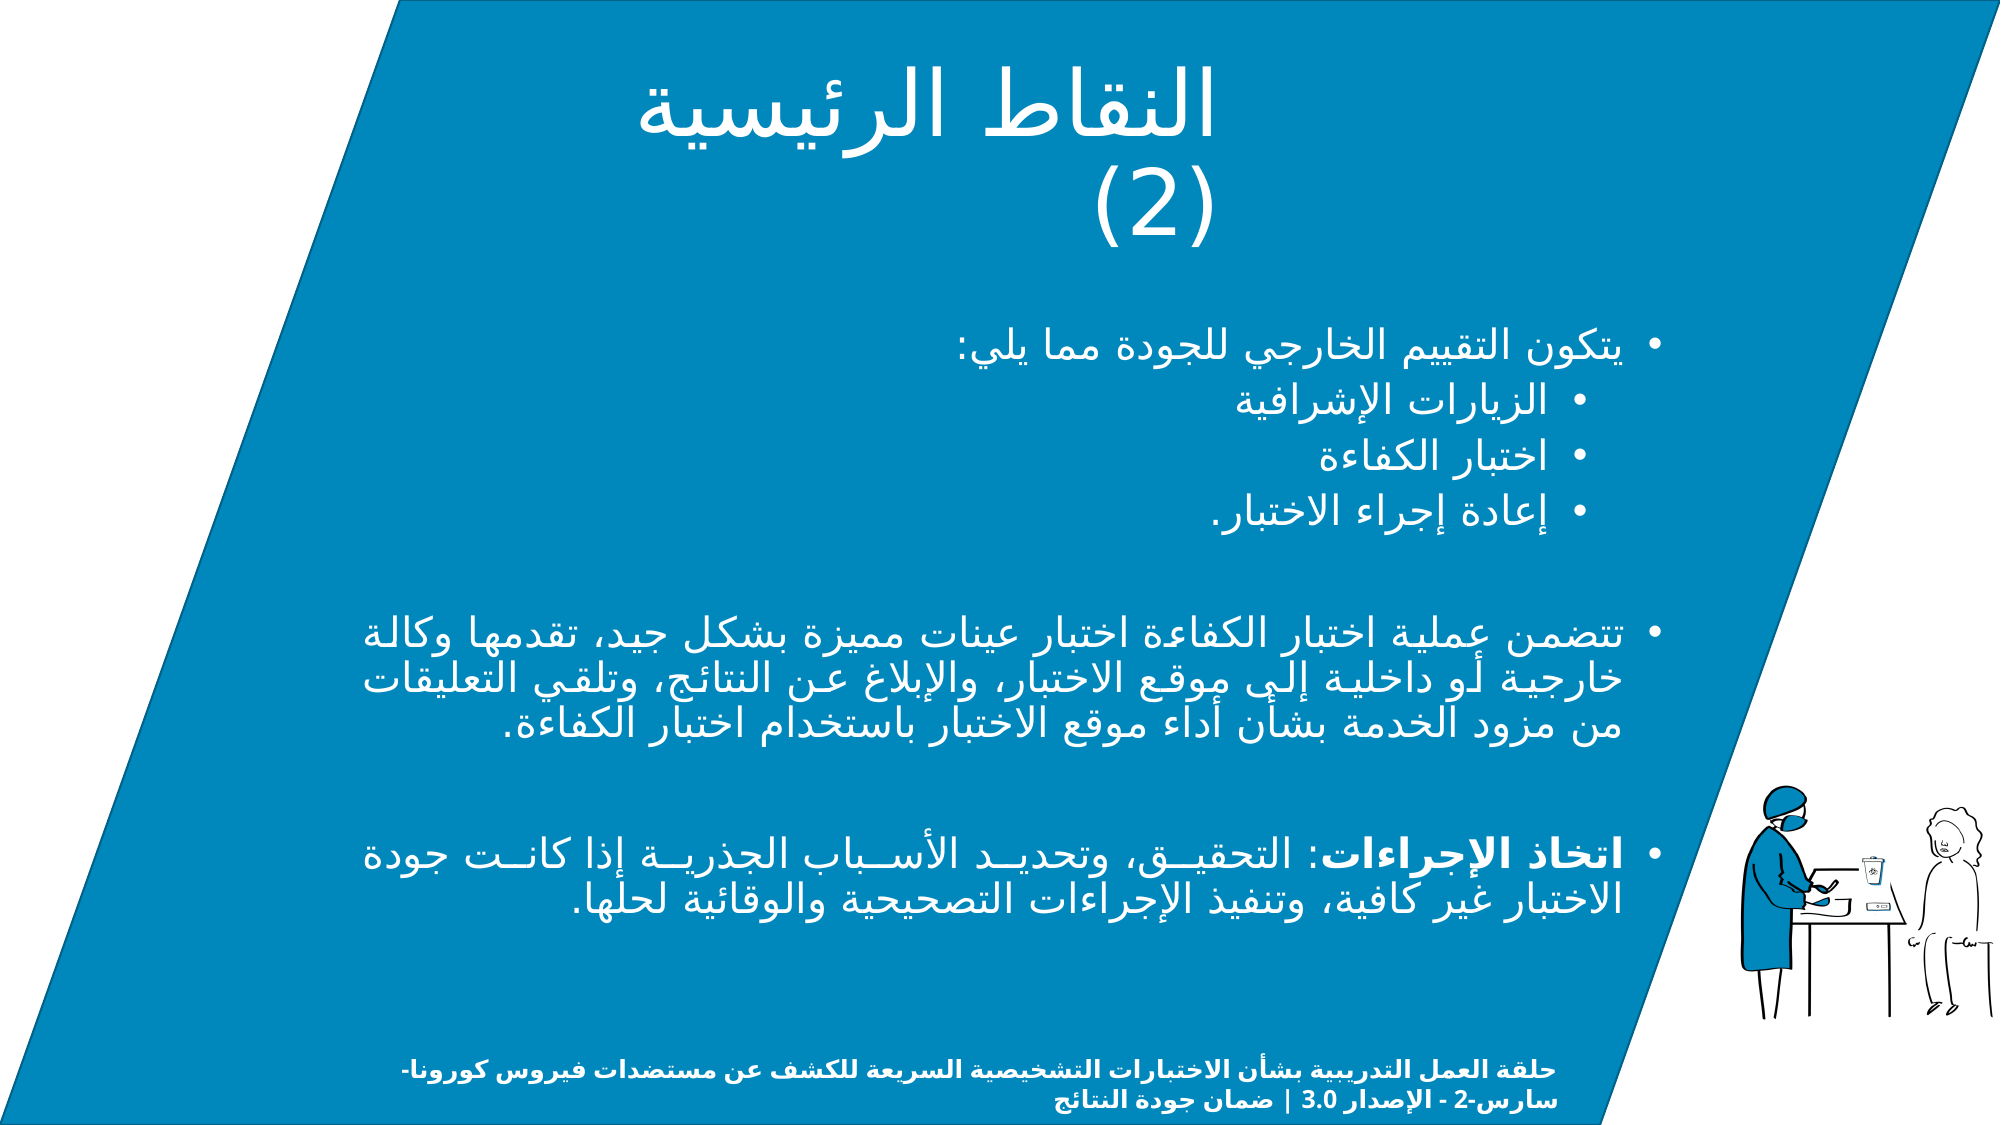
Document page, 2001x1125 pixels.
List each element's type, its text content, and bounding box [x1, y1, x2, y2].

text_box يتكون التقييم الخارجي للجودة مما يلي: الزيارات الإشرافية اختبار الكفاءة إعادة إجراء الاختبار. تتضمن عملية اختبار الكفاءة اختبار عينات مميزة بشكل جيد، تقدمها وكالة خارجية أو داخلية إلى موقع الاختبار، والإبلاغ عن النتائج، وتلقي التعليقات من مزود الخدمة بشأن أداء موقع الاختبار باستخدام اختبار الكفاءة. اتخاذ الإجراءات: التحقيق، وتحديد الأسباب الجذرية إذا كانت جودة الاختبار غير كافية، وتنفيذ الإجراءات التصحيحية والوقائية لحلها. [347, 316, 1678, 985]
picture [1736, 777, 1994, 1025]
text_box النقاط الرئيسية (2) [468, 49, 1236, 205]
text_box [0, 0, 2000, 1125]
footer حلقة العمل التدريبية بشأن الاختبارات التشخيصية السريعة للكشف عن مستضدات فيروس كورونا- سارس-2 - الإصدار 3.0 | ضمان جودة النتائج [373, 1042, 1574, 1125]
slide_number 26 [1609, 1042, 1863, 1103]
